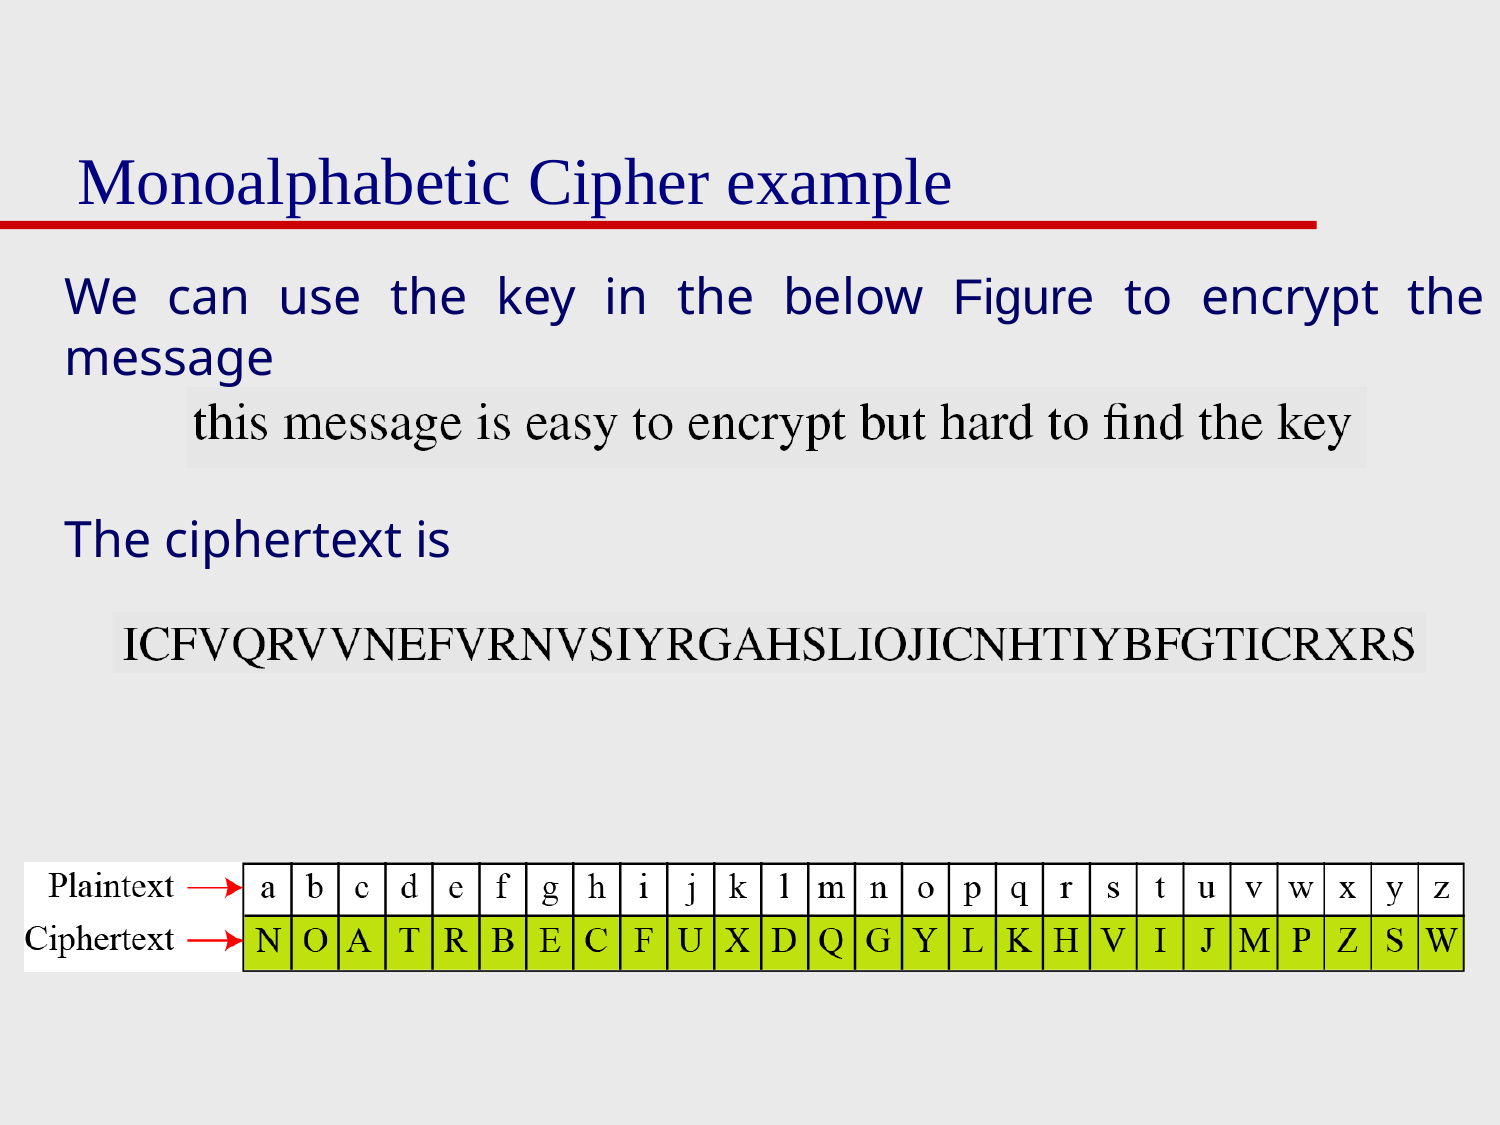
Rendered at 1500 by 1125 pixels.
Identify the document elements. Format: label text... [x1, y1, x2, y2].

picture [112, 612, 1427, 674]
picture [187, 387, 1367, 468]
title Monoalphabetic Cipher example [62, 43, 1338, 226]
picture [24, 862, 1465, 972]
text_box The ciphertext is [50, 500, 1500, 575]
text_box We can use the key in the below Figure to encrypt the message [50, 257, 1500, 393]
